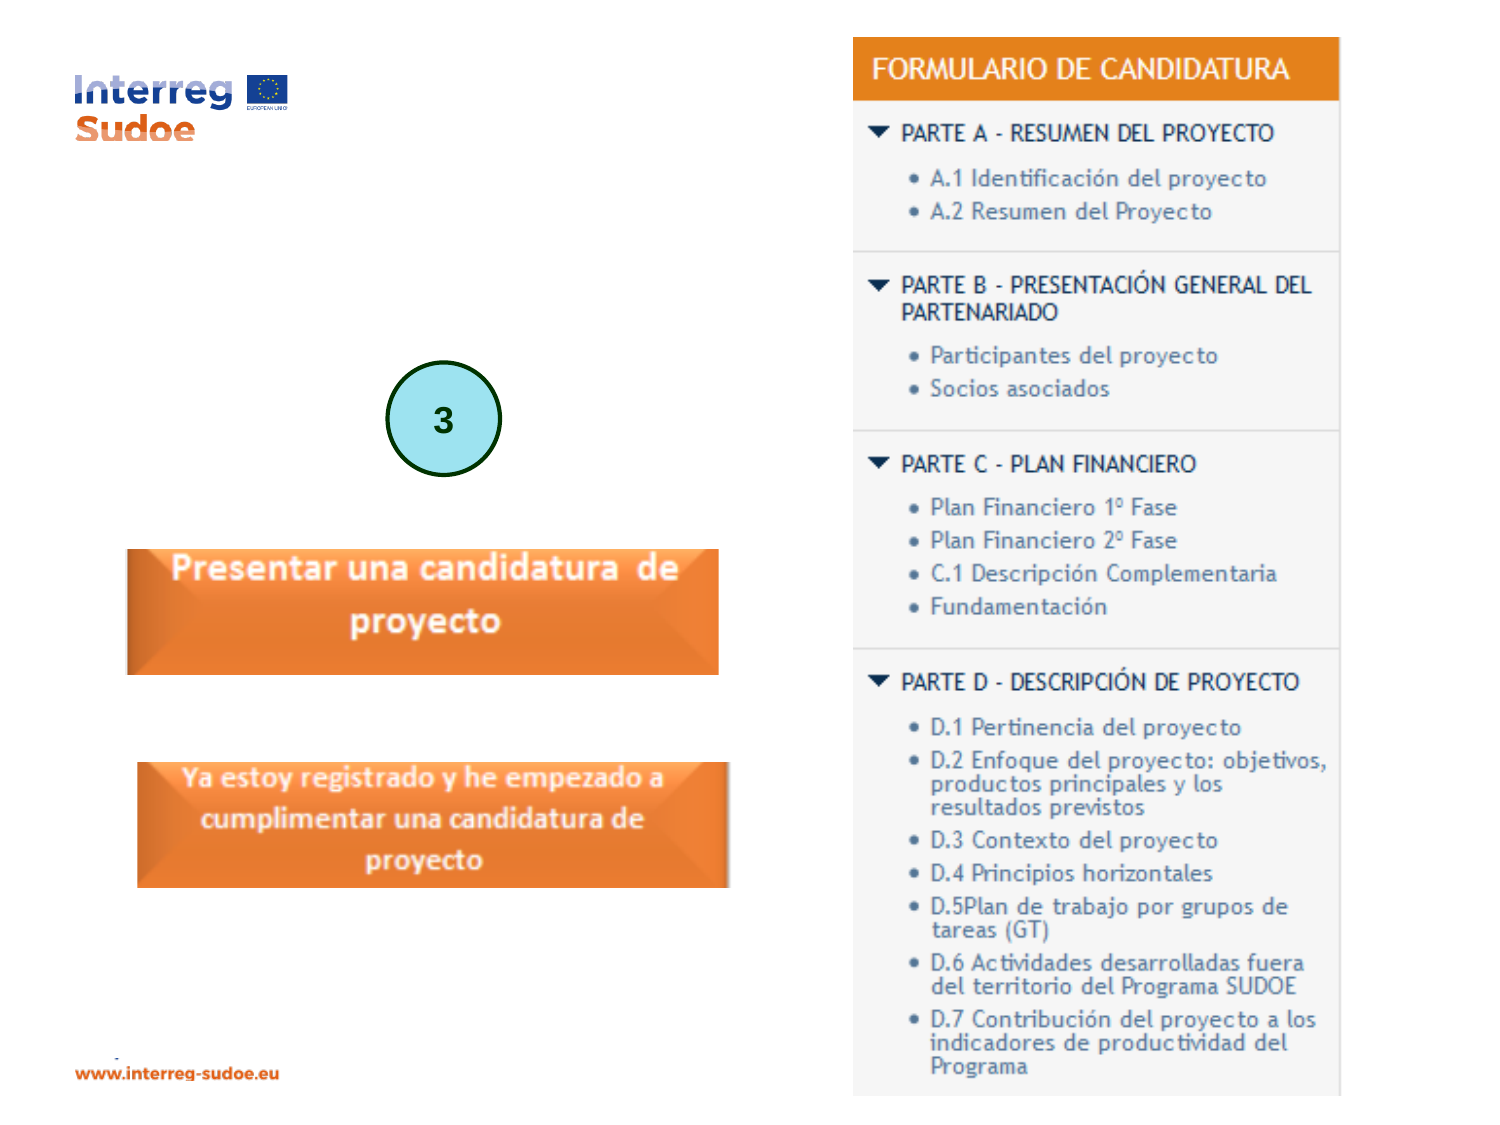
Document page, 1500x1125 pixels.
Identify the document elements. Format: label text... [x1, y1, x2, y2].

picture [137, 762, 732, 888]
text_box 3 [385, 360, 503, 478]
picture [124, 549, 719, 676]
picture [849, 37, 1351, 1097]
